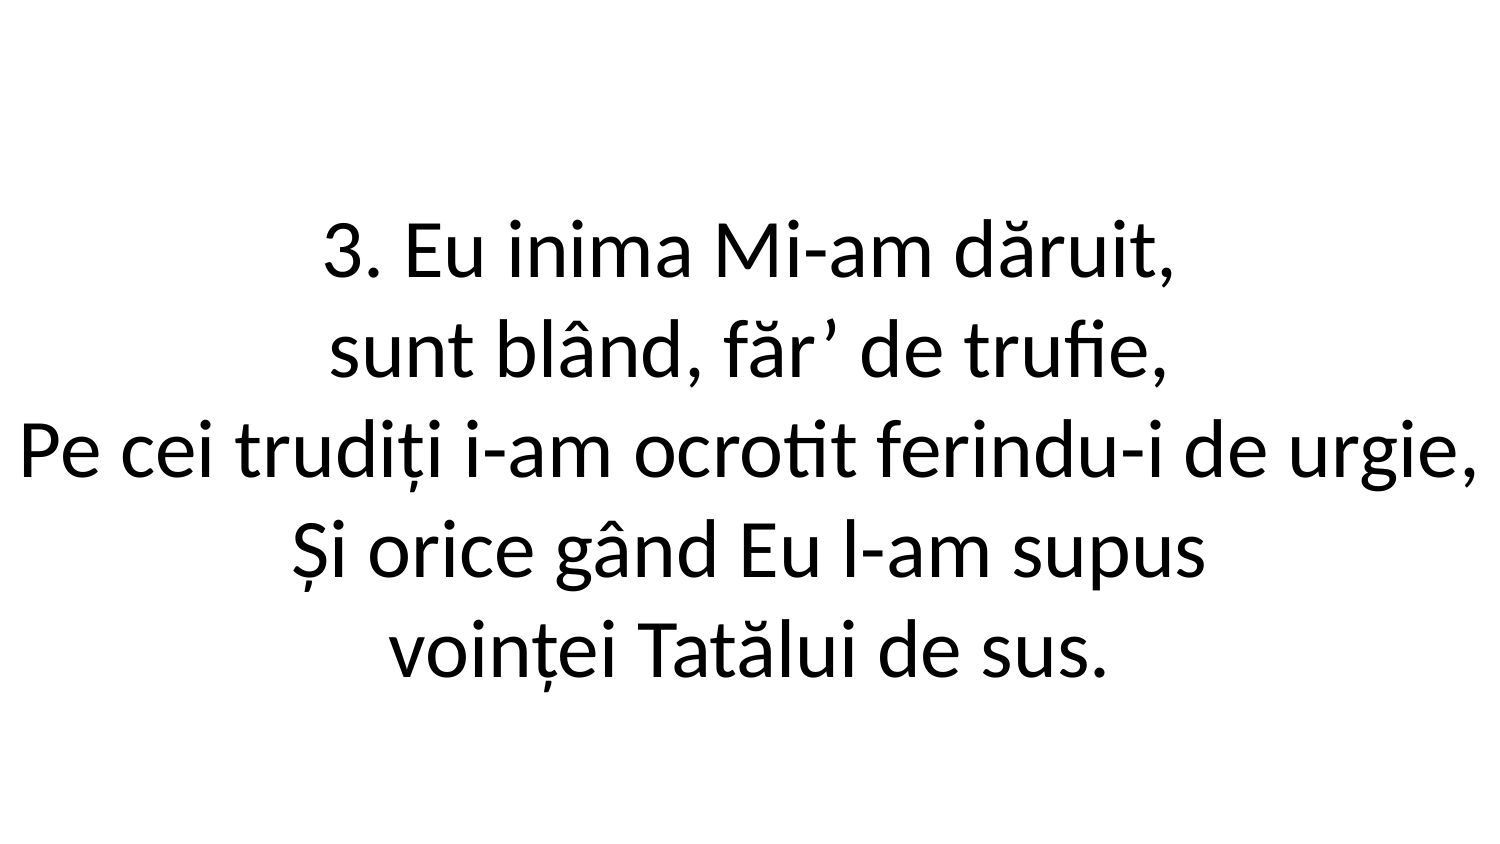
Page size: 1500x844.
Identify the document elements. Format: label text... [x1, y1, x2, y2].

text_box 3. Eu inima Mi-am dăruit, sunt blând, făr’ de trufie, Pe cei trudiți i-am ocrotit ferindu-i de urgie, Și orice gând Eu l-am supus voinței Tatălui de sus. [3, 142, 1497, 702]
